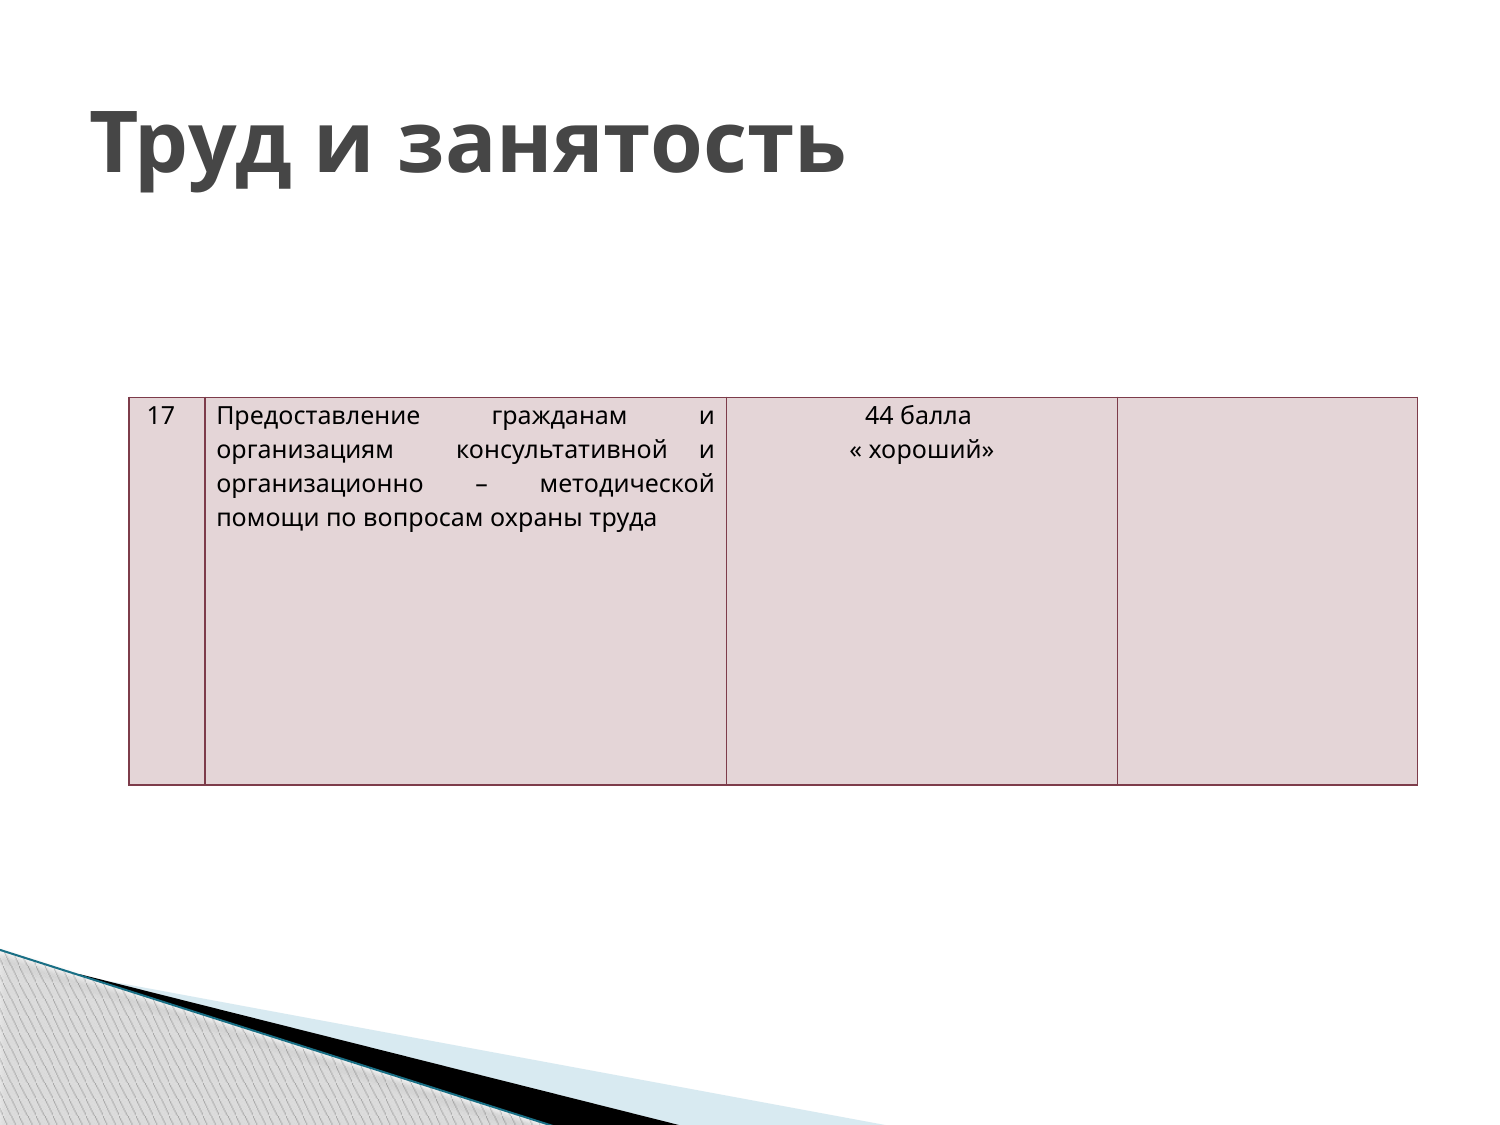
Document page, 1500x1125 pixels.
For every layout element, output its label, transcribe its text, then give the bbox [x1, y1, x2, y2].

title Труд и занятость [75, 45, 1425, 233]
table_header [1118, 398, 1417, 784]
table_header 17 [130, 398, 204, 784]
table_header 44 балла « хороший» [727, 398, 1117, 784]
table_header Предоставление гражданам и организациям консультативной и организационно – методической помощи по вопросам охраны труда [206, 398, 726, 784]
